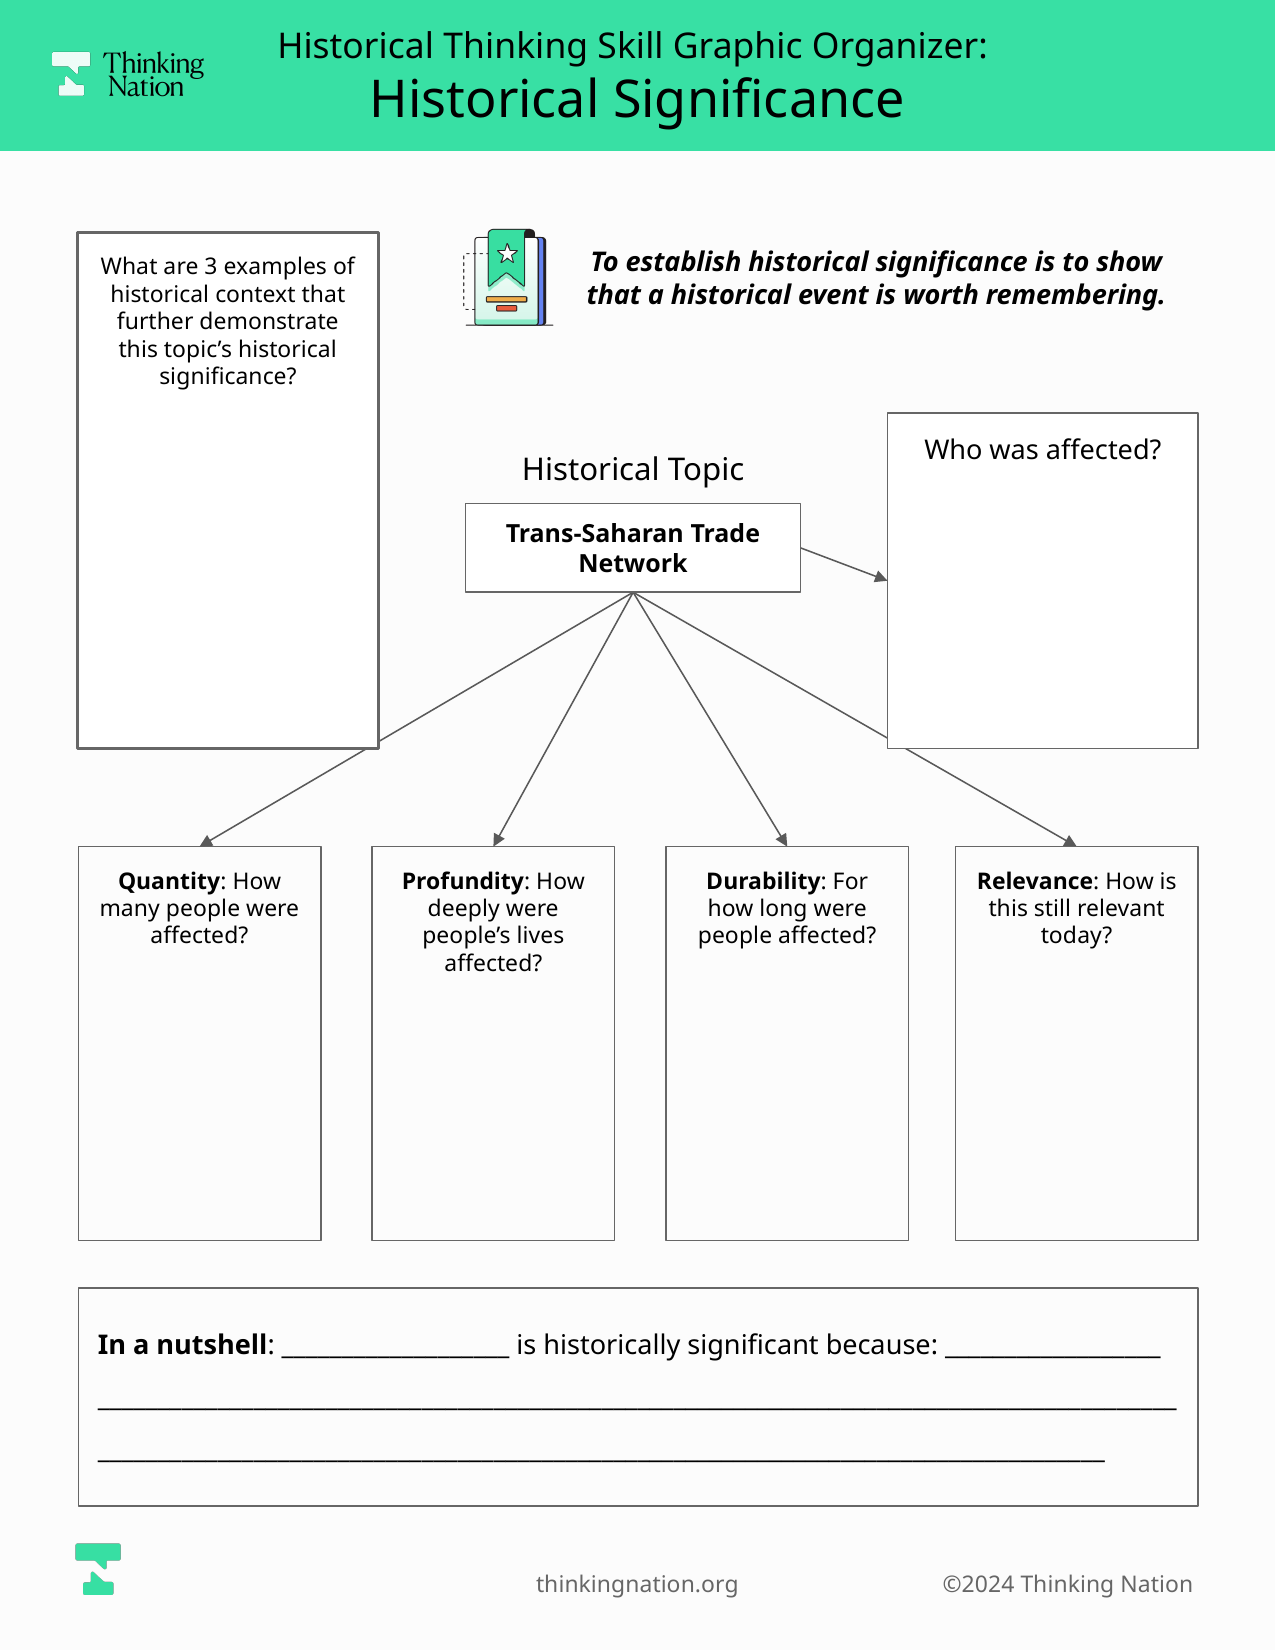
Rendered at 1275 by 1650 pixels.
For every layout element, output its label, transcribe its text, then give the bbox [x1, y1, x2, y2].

text_box Quantity: How many people were affected? [78, 846, 321, 1241]
picture [62, 1533, 134, 1605]
text_box Durability: For how long were people affected? [666, 855, 909, 1241]
picture [35, 37, 210, 110]
text_box In a nutshell: ___________________ is historically significant because: __________________ ______________________________________________________________________________________________________________________________________________________________________________ [78, 1288, 1198, 1506]
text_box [632, 592, 788, 847]
text_box Historical Thinking Skill Graphic Organizer: Historical Significance [0, 0, 1275, 151]
text_box Relevance: How is this still relevant today? [955, 846, 1198, 1241]
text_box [199, 592, 491, 847]
text_box Trans-Saharan Trade Network [465, 503, 801, 590]
text_box thinkingnation.org [486, 1553, 789, 1605]
text_box What are 3 examples of historical context that further demonstrate this topic’s historical significance? [77, 232, 379, 749]
picture [440, 209, 576, 345]
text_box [493, 592, 630, 847]
text_box Who was affected? [887, 413, 1198, 749]
text_box To establish historical significance is to show that a historical event is worth remembering. [580, 218, 1198, 336]
text_box ©2024 Thinking Nation [907, 1553, 1210, 1605]
text_box Historical Topic [493, 429, 774, 499]
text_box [791, 592, 1077, 847]
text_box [800, 547, 888, 582]
text_box Profundity: How deeply were people’s lives affected? [372, 855, 615, 1241]
